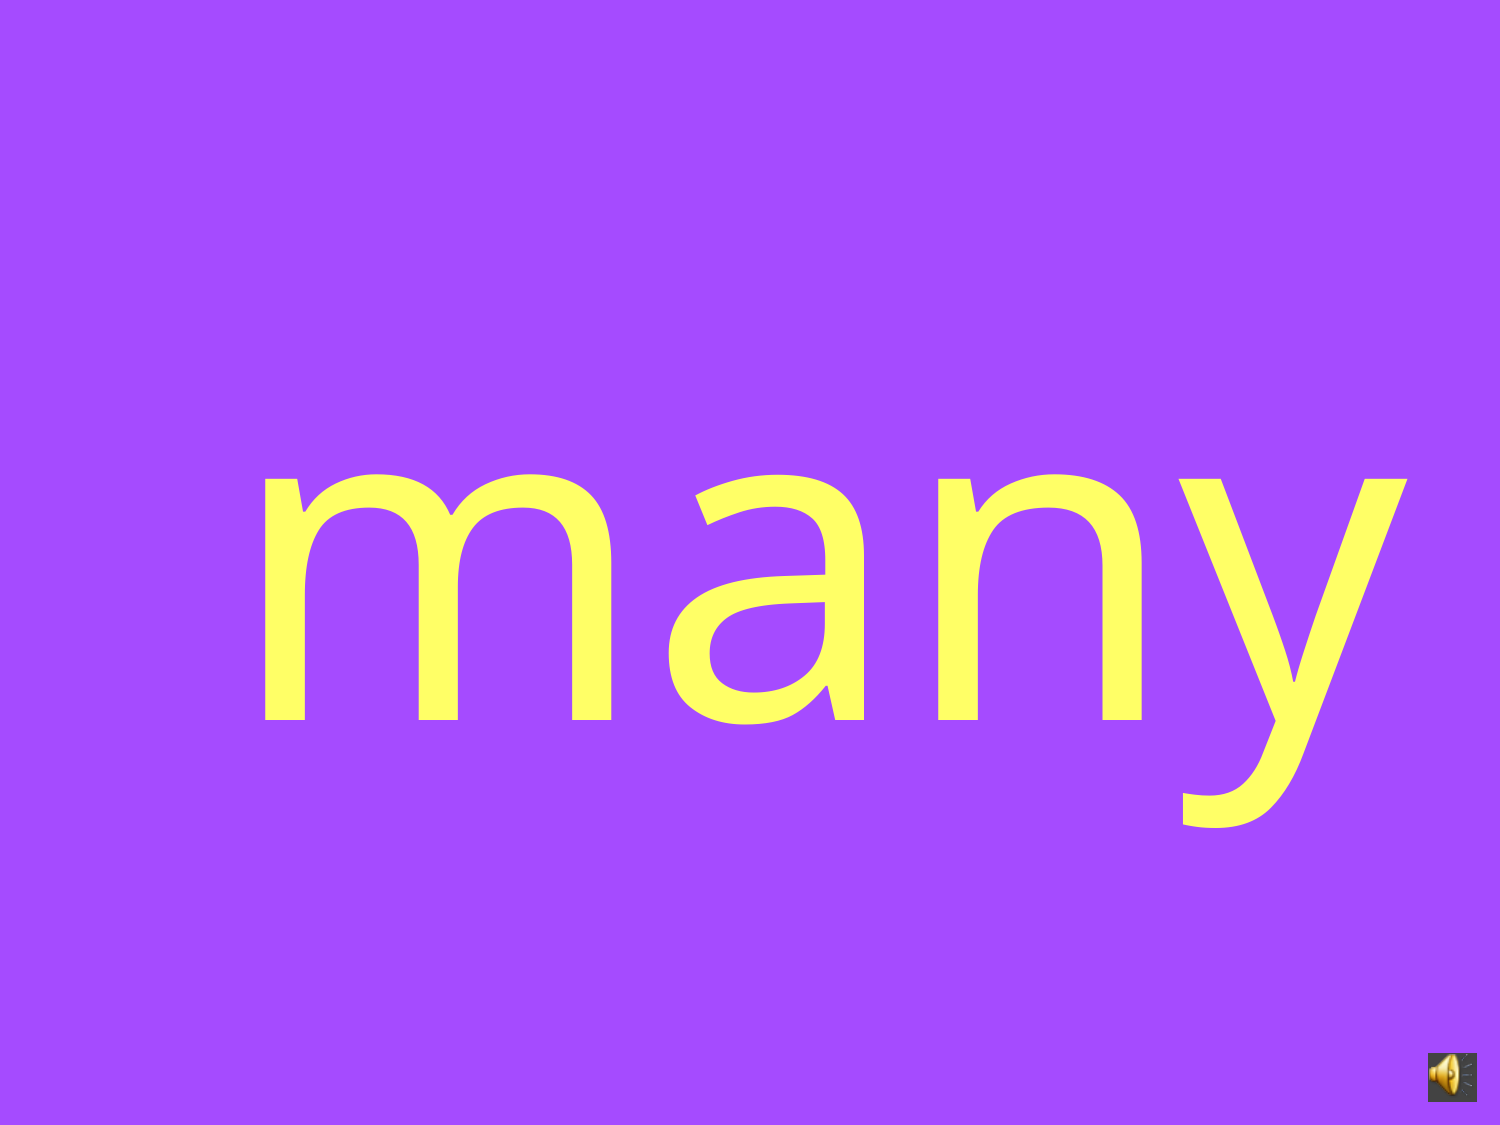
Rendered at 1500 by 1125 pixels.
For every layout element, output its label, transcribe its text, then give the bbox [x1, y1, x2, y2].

picture [1427, 1052, 1478, 1103]
subtitle many [212, 262, 1450, 763]
